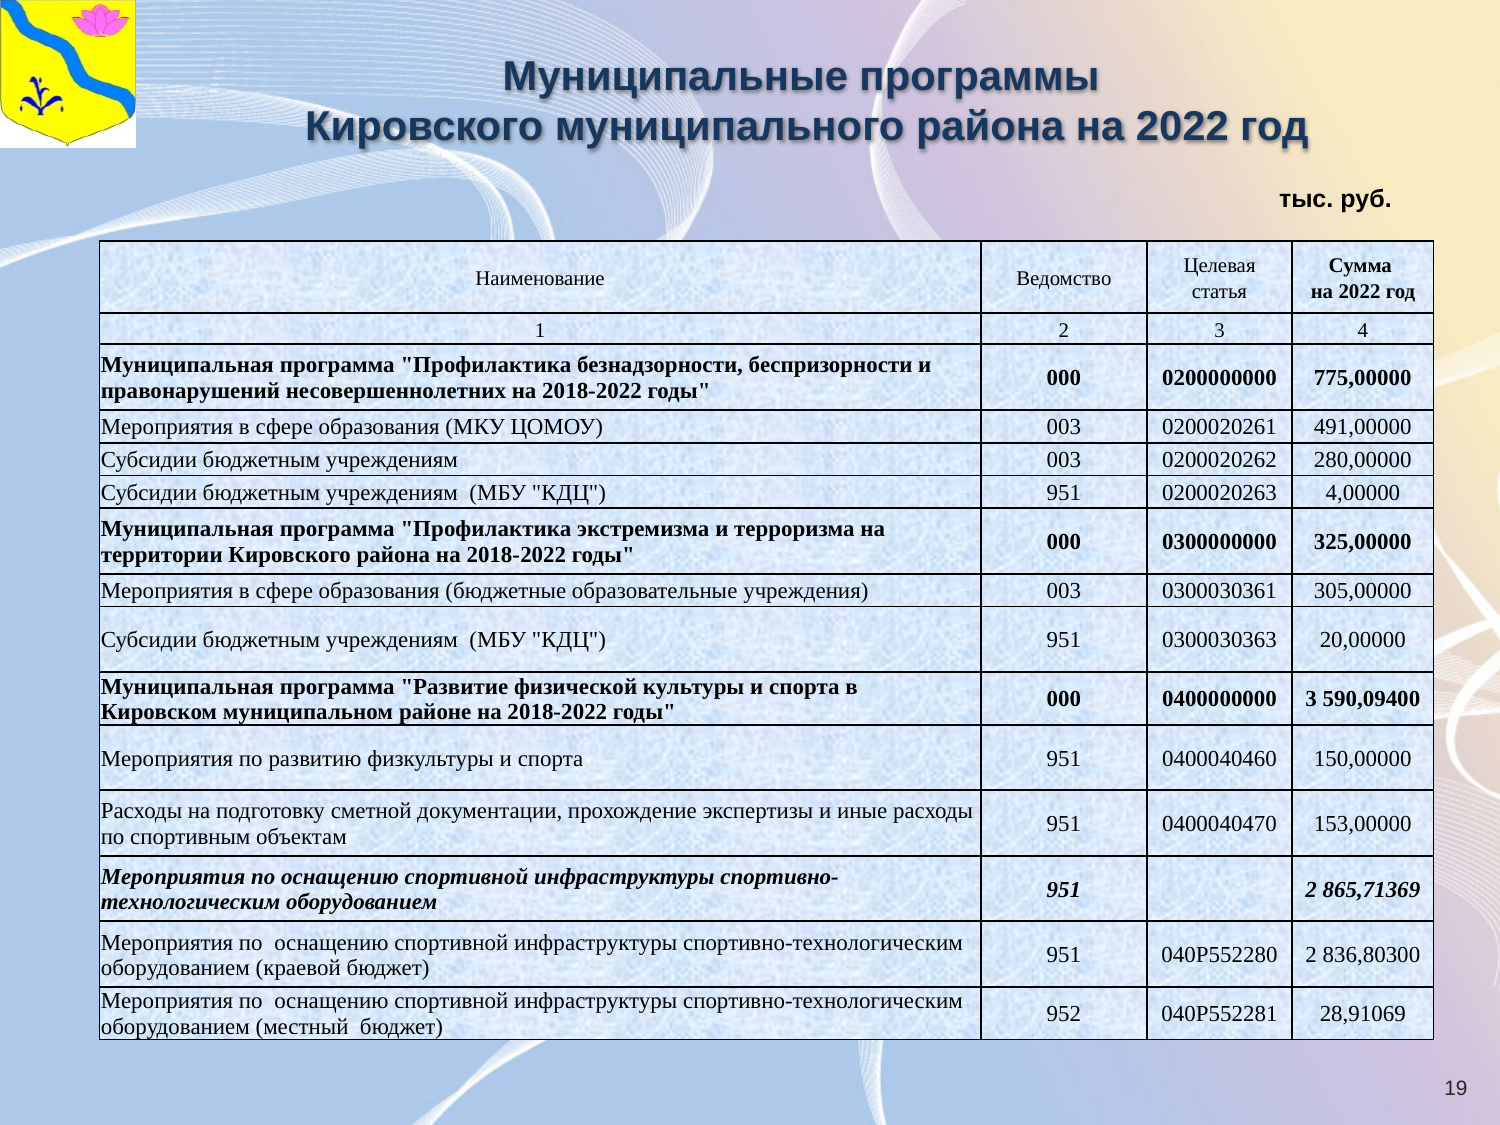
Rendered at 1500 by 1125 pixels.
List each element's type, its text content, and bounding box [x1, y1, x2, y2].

table_cell Муниципальная программа "Профилактика безнадзорности, беспризорности и правонарушений несовершеннолетних на 2018-2022 годы" [100, 345, 980, 409]
table_cell 951 [982, 791, 1146, 855]
table_cell 040P552281 [1148, 988, 1291, 1039]
table_cell Субсидии бюджетным учреждениям (МБУ "КДЦ") [100, 607, 980, 671]
table_cell Муниципальная программа "Развитие физической культуры и спорта в Кировском муниципальном районе на 2018-2022 годы" [100, 673, 980, 724]
table_cell 325,00000 [1293, 509, 1433, 573]
table_cell Расходы на подготовку сметной документации, прохождение экспертизы и иные расходы по спортивным объектам [100, 791, 980, 855]
table_cell 4,00000 [1293, 476, 1433, 507]
table_cell 040P552280 [1148, 922, 1291, 986]
table_cell 000 [982, 673, 1146, 724]
table_cell 951 [982, 922, 1146, 986]
table_cell 000 [982, 345, 1146, 409]
table_cell 000 [982, 509, 1146, 573]
table_cell 491,00000 [1293, 411, 1433, 442]
table_cell 0200000000 [1148, 345, 1291, 409]
table_cell 951 [982, 726, 1146, 789]
table_cell [1148, 857, 1291, 920]
table_cell 0300030361 [1148, 575, 1291, 606]
table_cell Субсидии бюджетным учреждениям (МБУ "КДЦ") [100, 476, 980, 507]
table_cell 951 [982, 607, 1146, 671]
table_cell Мероприятия в сфере образования (бюджетные образовательные учреждения) [100, 575, 980, 606]
table_cell 0400000000 [1148, 673, 1291, 724]
table_cell Мероприятия по оснащению спортивной инфраструктуры спортивно-технологическим оборудованием (местный бюджет) [100, 988, 980, 1039]
slide_number 19 [1417, 1057, 1494, 1118]
table_cell 003 [982, 411, 1146, 442]
table_cell 0200020262 [1148, 444, 1291, 475]
table_cell 2 [982, 314, 1146, 343]
table_cell Мероприятия в сфере образования (МКУ ЦОМОУ) [100, 411, 980, 442]
table_header Наименование [100, 242, 980, 312]
table_cell 28,91069 [1293, 988, 1433, 1039]
table_cell 3 590,09400 [1293, 673, 1433, 724]
table_cell 775,00000 [1293, 345, 1433, 409]
table_header Сумма на 2022 год [1293, 242, 1433, 312]
table_cell 0400040470 [1148, 791, 1291, 855]
table_cell 2 836,80300 [1293, 922, 1433, 986]
table_cell 952 [982, 988, 1146, 1039]
table_cell Мероприятия по развитию физкультуры и спорта [100, 726, 980, 789]
table_cell 1 [100, 314, 980, 343]
table_cell 0300030363 [1148, 607, 1291, 671]
table_cell 4 [1293, 314, 1433, 343]
picture [0, 0, 1500, 1125]
table_cell Мероприятия по оснащению спортивной инфраструктуры спортивно-технологическим оборудованием [100, 857, 980, 920]
text_box тыс. руб. [1264, 174, 1407, 220]
table_cell 280,00000 [1293, 444, 1433, 475]
table_cell 3 [1148, 314, 1291, 343]
table_header Ведомство [982, 242, 1146, 312]
table_cell Мероприятия по оснащению спортивной инфраструктуры спортивно-технологическим оборудованием (краевой бюджет) [100, 922, 980, 986]
table_header Целевая статья [1148, 242, 1291, 312]
table_cell 003 [982, 444, 1146, 475]
table_cell 0200020263 [1148, 476, 1291, 507]
table_cell 20,00000 [1293, 607, 1433, 671]
table_cell Субсидии бюджетным учреждениям [100, 444, 980, 475]
table_cell 2 865,71369 [1293, 857, 1433, 920]
table_cell 951 [982, 476, 1146, 507]
table_cell 0400040460 [1148, 726, 1291, 789]
title Муниципальные программы Кировского муниципального района на 2022 год [151, 26, 1463, 172]
table_cell Муниципальная программа "Профилактика экстремизма и терроризма на территории Кировского района на 2018-2022 годы" [100, 509, 980, 573]
table_cell 951 [982, 857, 1146, 920]
table_cell 0300000000 [1148, 509, 1291, 573]
table_cell 153,00000 [1293, 791, 1433, 855]
table_cell 0200020261 [1148, 411, 1291, 442]
table_cell 305,00000 [1293, 575, 1433, 606]
table_cell 003 [982, 575, 1146, 606]
table_cell 150,00000 [1293, 726, 1433, 789]
